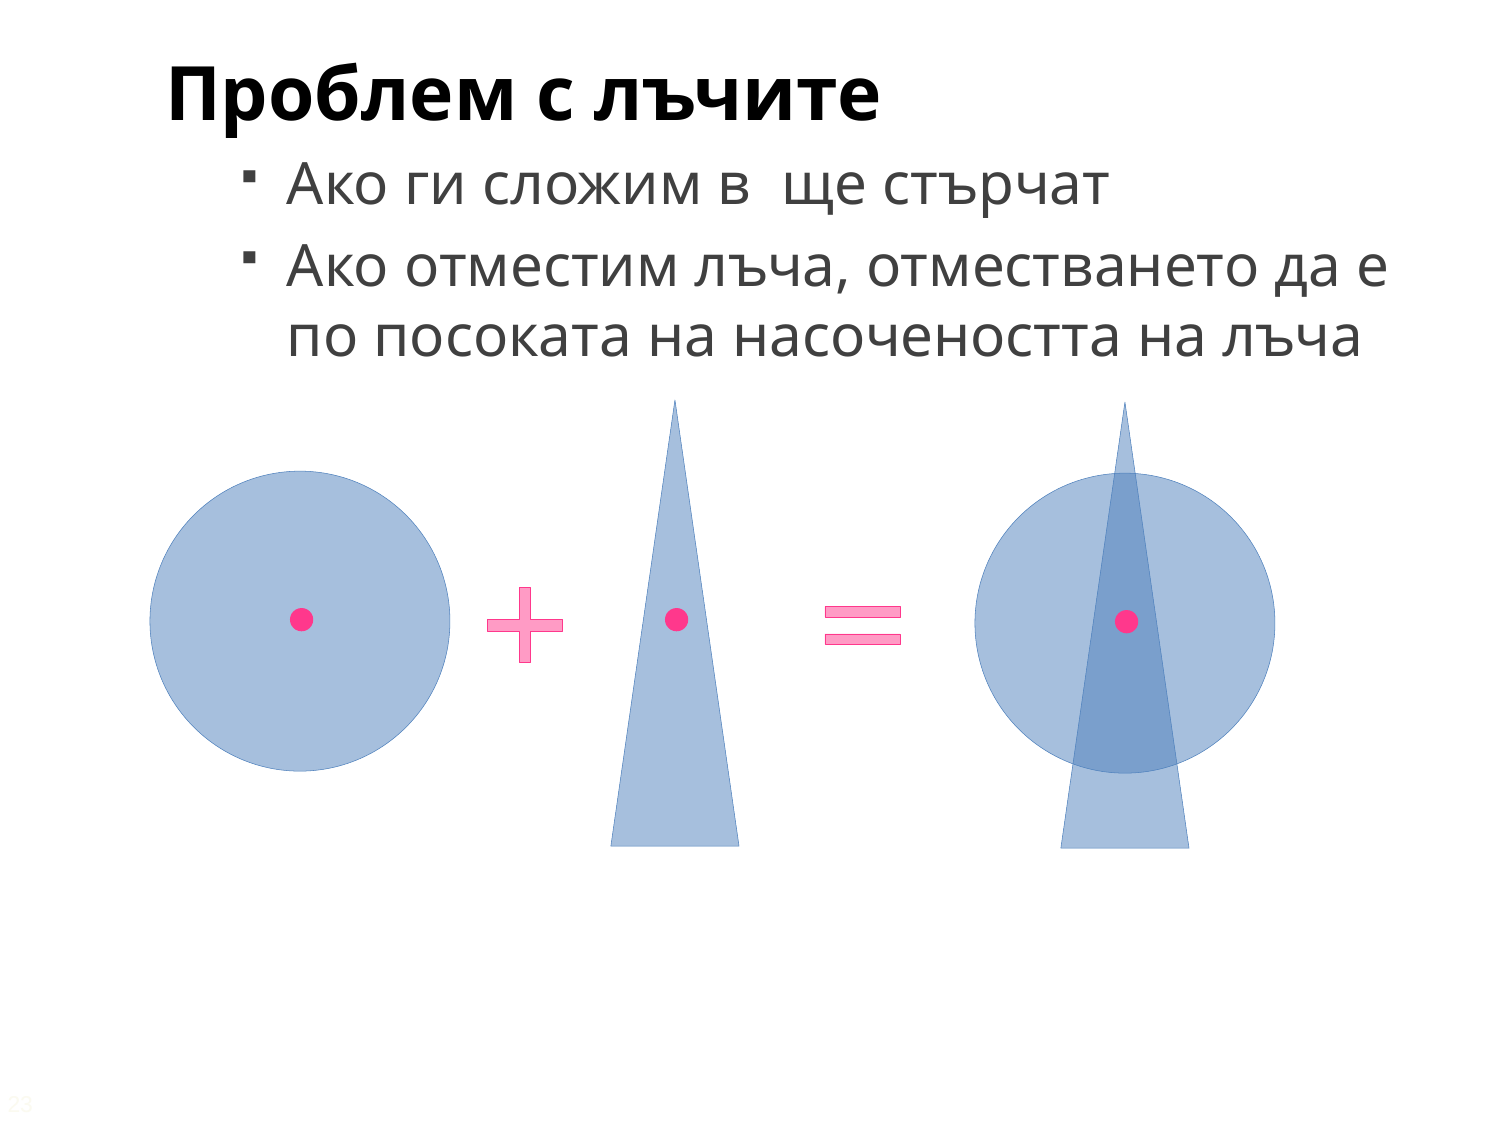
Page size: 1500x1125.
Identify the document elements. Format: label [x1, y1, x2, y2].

text_box [823, 632, 896, 646]
text_box [823, 605, 896, 619]
text_box [485, 585, 565, 665]
text_box [662, 605, 691, 634]
text_box [608, 397, 742, 849]
text_box [287, 605, 316, 634]
text_box [901, 474, 1349, 776]
text_box [147, 469, 453, 774]
